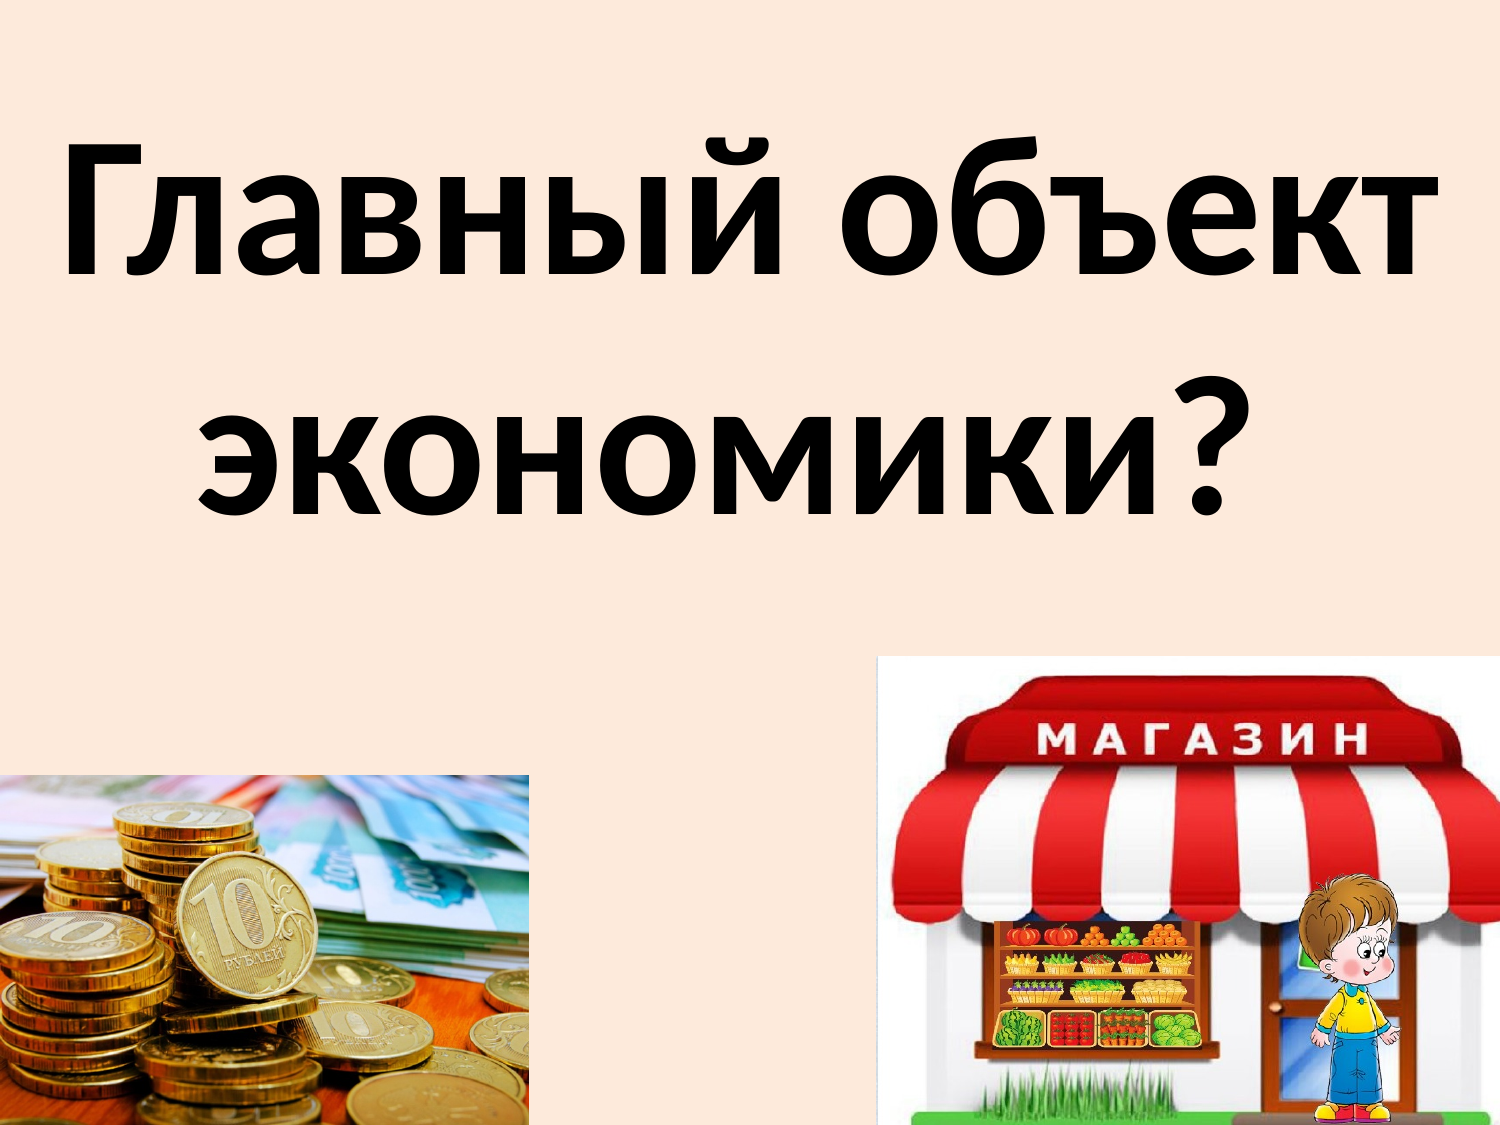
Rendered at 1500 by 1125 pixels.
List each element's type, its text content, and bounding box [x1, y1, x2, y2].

title Главный объект экономики? [0, 125, 1500, 504]
picture [0, 774, 529, 1125]
picture [875, 656, 1500, 1125]
